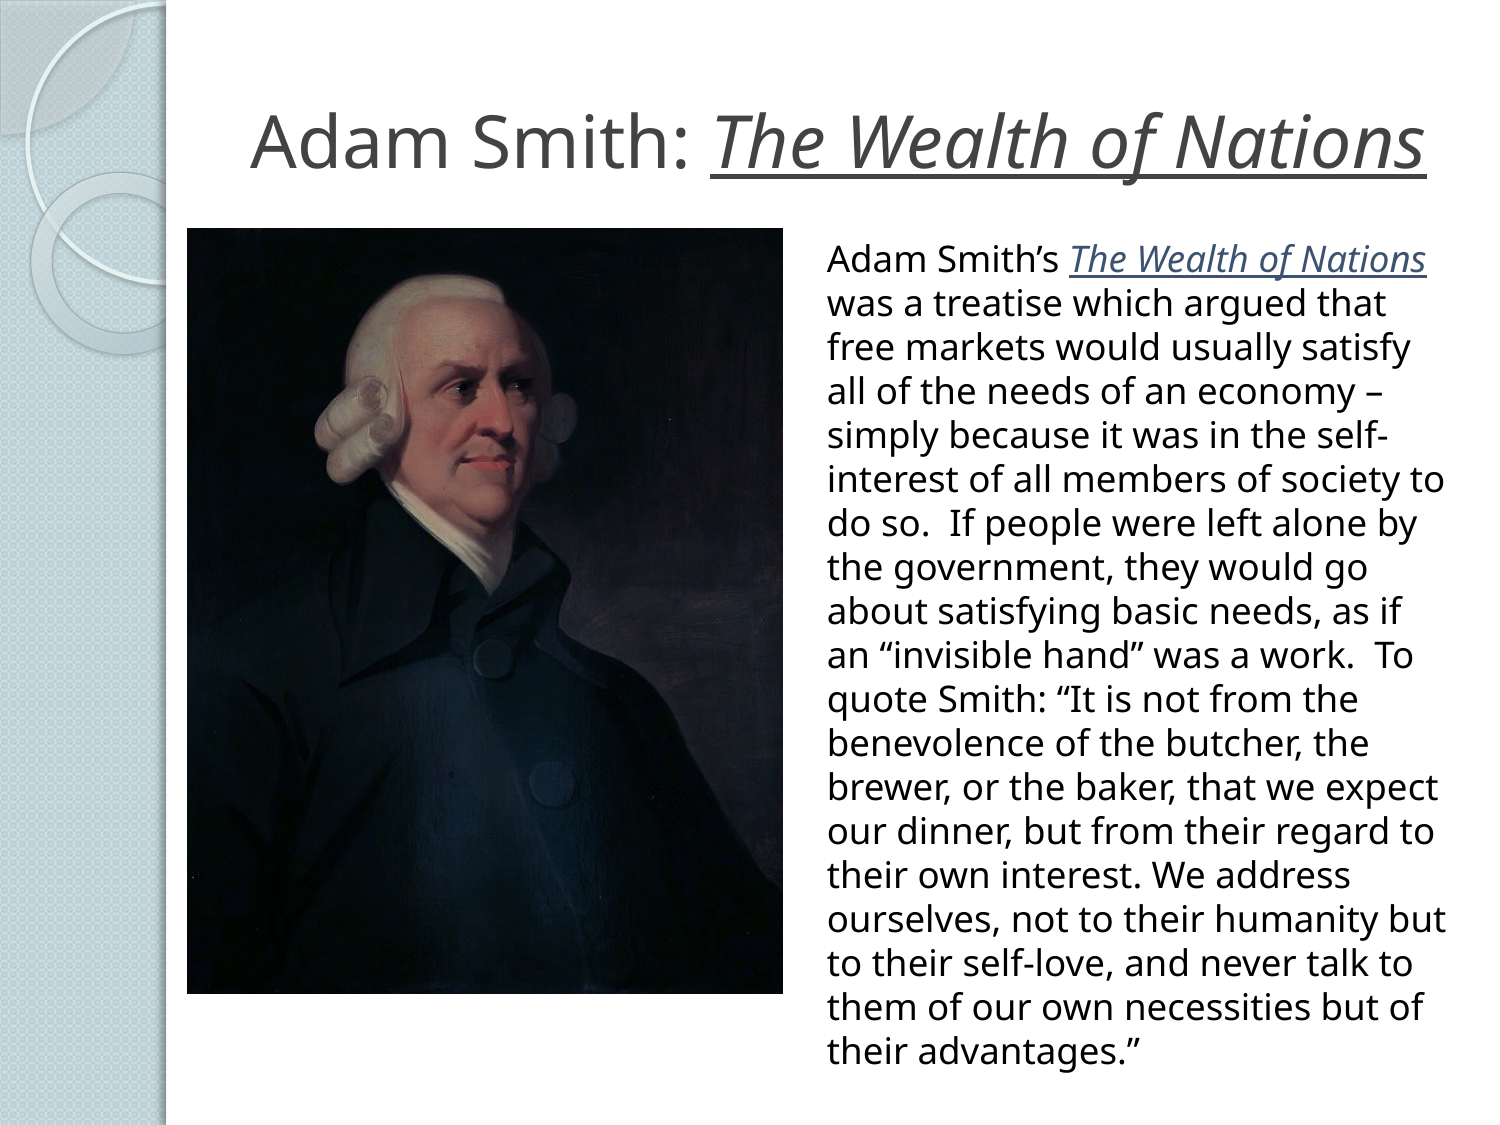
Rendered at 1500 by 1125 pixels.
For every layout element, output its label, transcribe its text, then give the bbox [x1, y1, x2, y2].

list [187, 228, 784, 994]
list Adam Smith’s The Wealth of Nations was a treatise which argued that free markets would usually satisfy all of the needs of an economy – simply because it was in the self-interest of all members of society to do so. If people were left alone by the government, they would go about satisfying basic needs, as if an “invisible hand” was a work. To quote Smith: “It is not from the benevolence of the butcher, the brewer, or the baker, that we expect our dinner, but from their regard to their own interest. We address ourselves, not to their humanity but to their self-love, and never talk to them of our own necessities but of their advantages.” [800, 228, 1466, 1100]
title Adam Smith: The Wealth of Nations [235, 45, 1466, 233]
